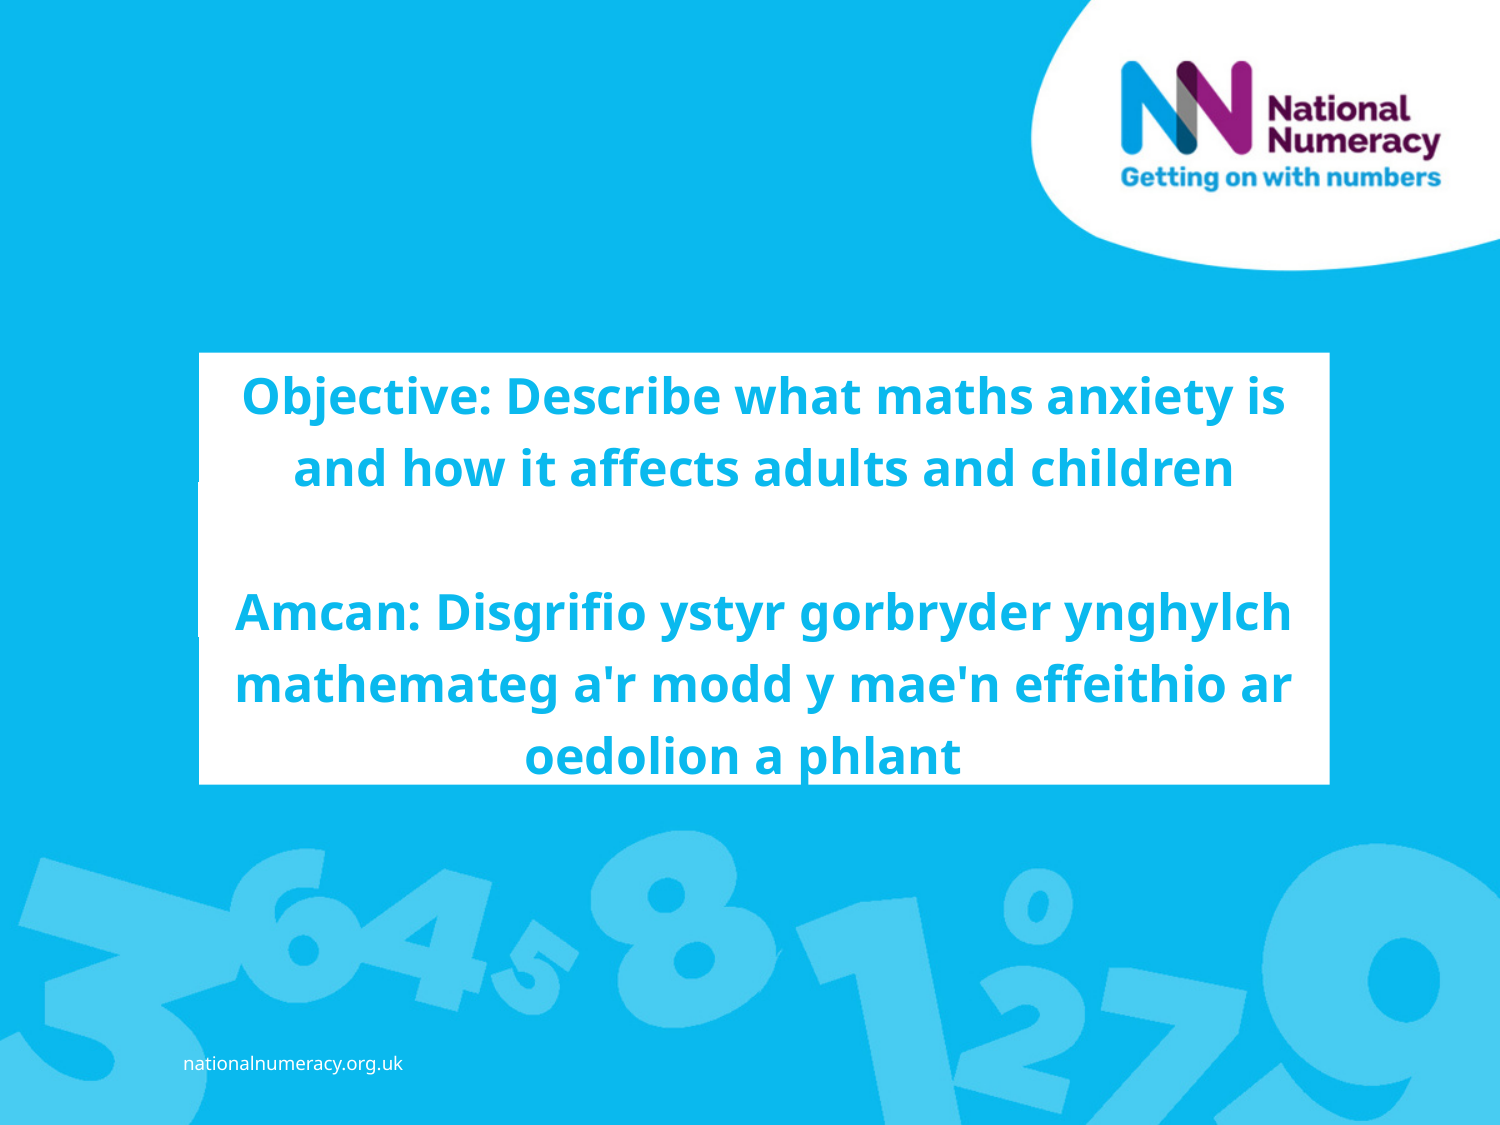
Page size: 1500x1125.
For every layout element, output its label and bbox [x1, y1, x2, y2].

picture [1087, 968, 1246, 1125]
picture [199, 353, 1329, 784]
picture [1031, 0, 1500, 271]
picture [591, 831, 779, 1028]
picture [0, 849, 492, 1125]
picture [809, 753, 818, 768]
picture [796, 897, 1084, 1125]
picture [1214, 844, 1500, 1125]
picture [492, 920, 578, 1014]
picture [1004, 869, 1073, 944]
